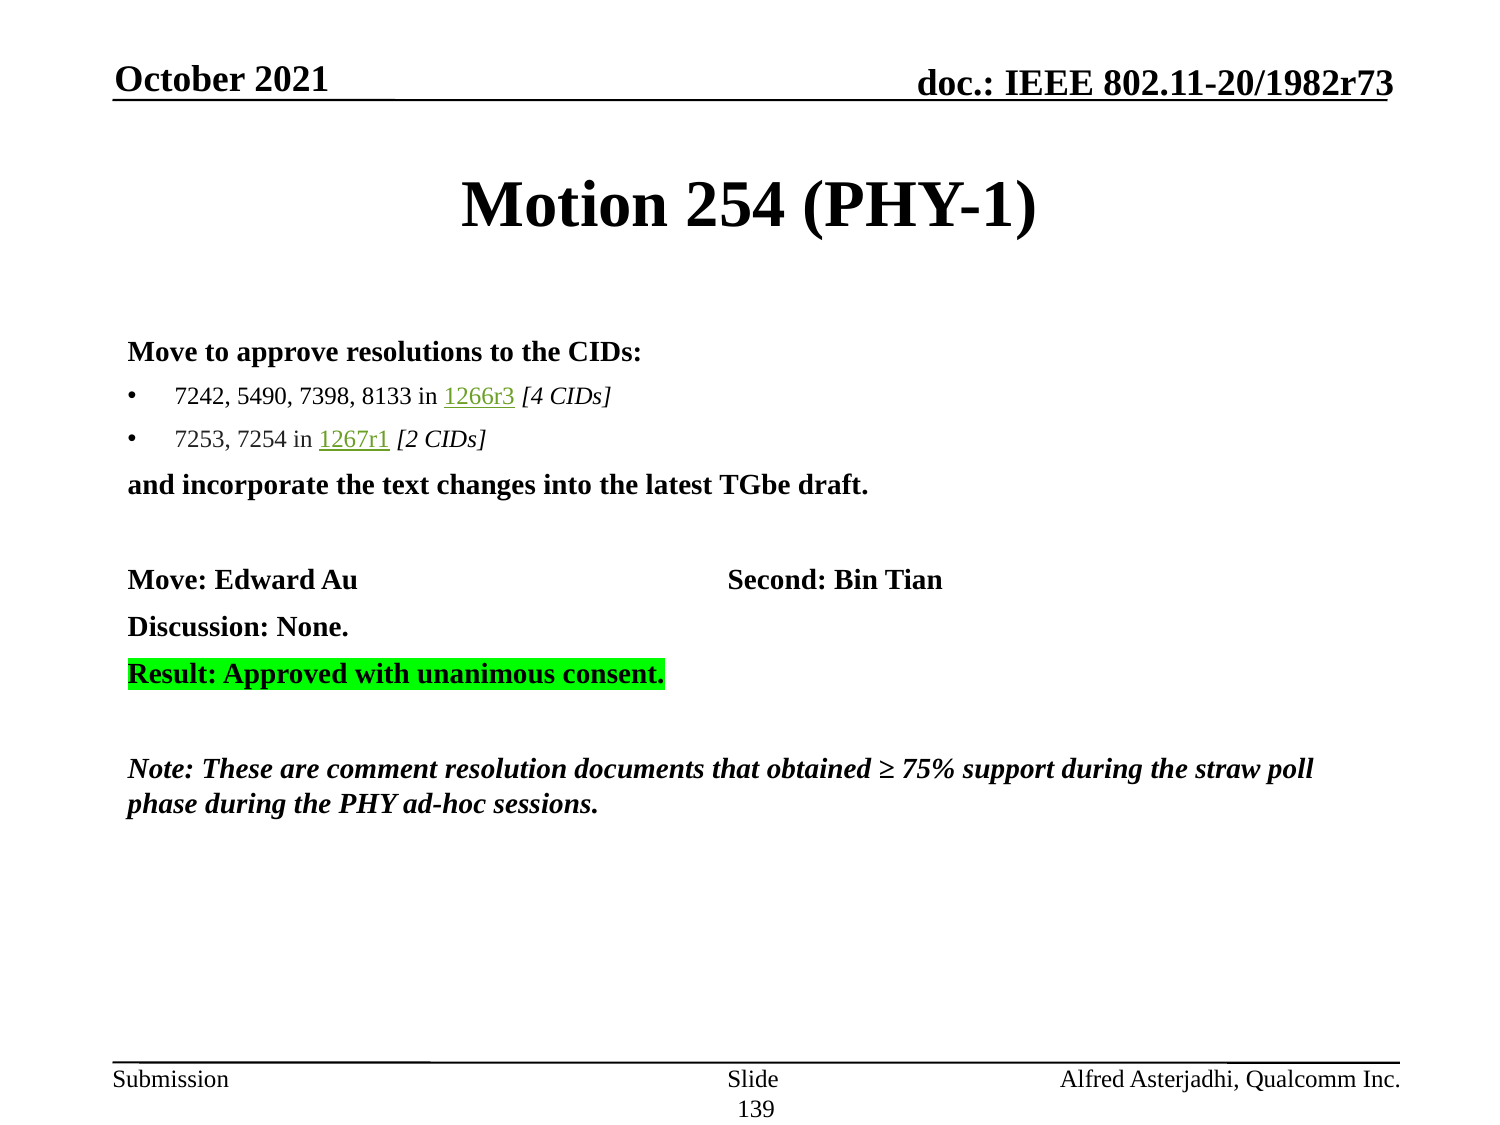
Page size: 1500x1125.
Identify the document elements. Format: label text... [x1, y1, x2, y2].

title Motion 254 (PHY-1) [112, 112, 1388, 288]
footer Alfred Asterjadhi, Qualcomm Inc. [878, 1061, 1402, 1093]
list Move to approve resolutions to the CIDs: 7242, 5490, 7398, 8133 in 1266r3 [4 CIDs] 7253, 7254 in 1267r1 [2 CIDs] and incorporate the text changes into the latest TGbe draft. Move: Edward Au Second: Bin Tian Discussion: None. Result: Approved with unanimous consent. Note: These are comment resolution documents that obtained ≥ 75% support during the straw poll phase during the PHY ad-hoc sessions. [112, 324, 1388, 1063]
slide_number Slide 139 [712, 1061, 800, 1123]
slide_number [114, 54, 423, 100]
